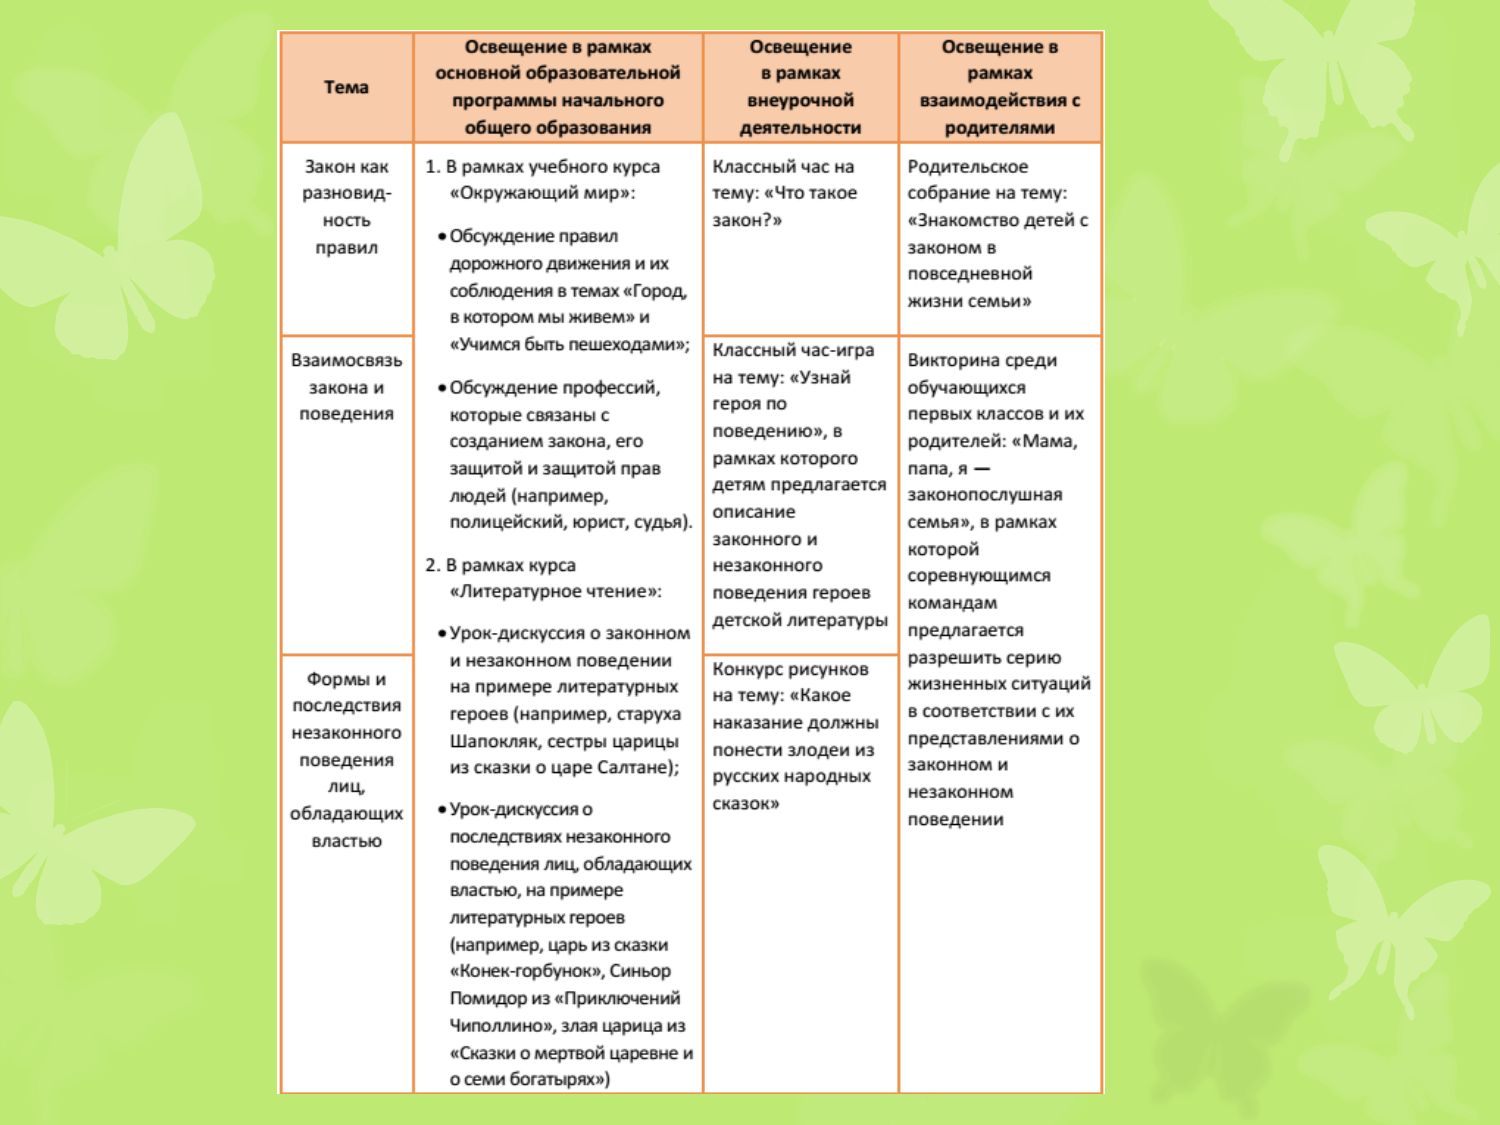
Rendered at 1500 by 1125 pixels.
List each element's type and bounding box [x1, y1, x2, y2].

list [276, 30, 1105, 1095]
